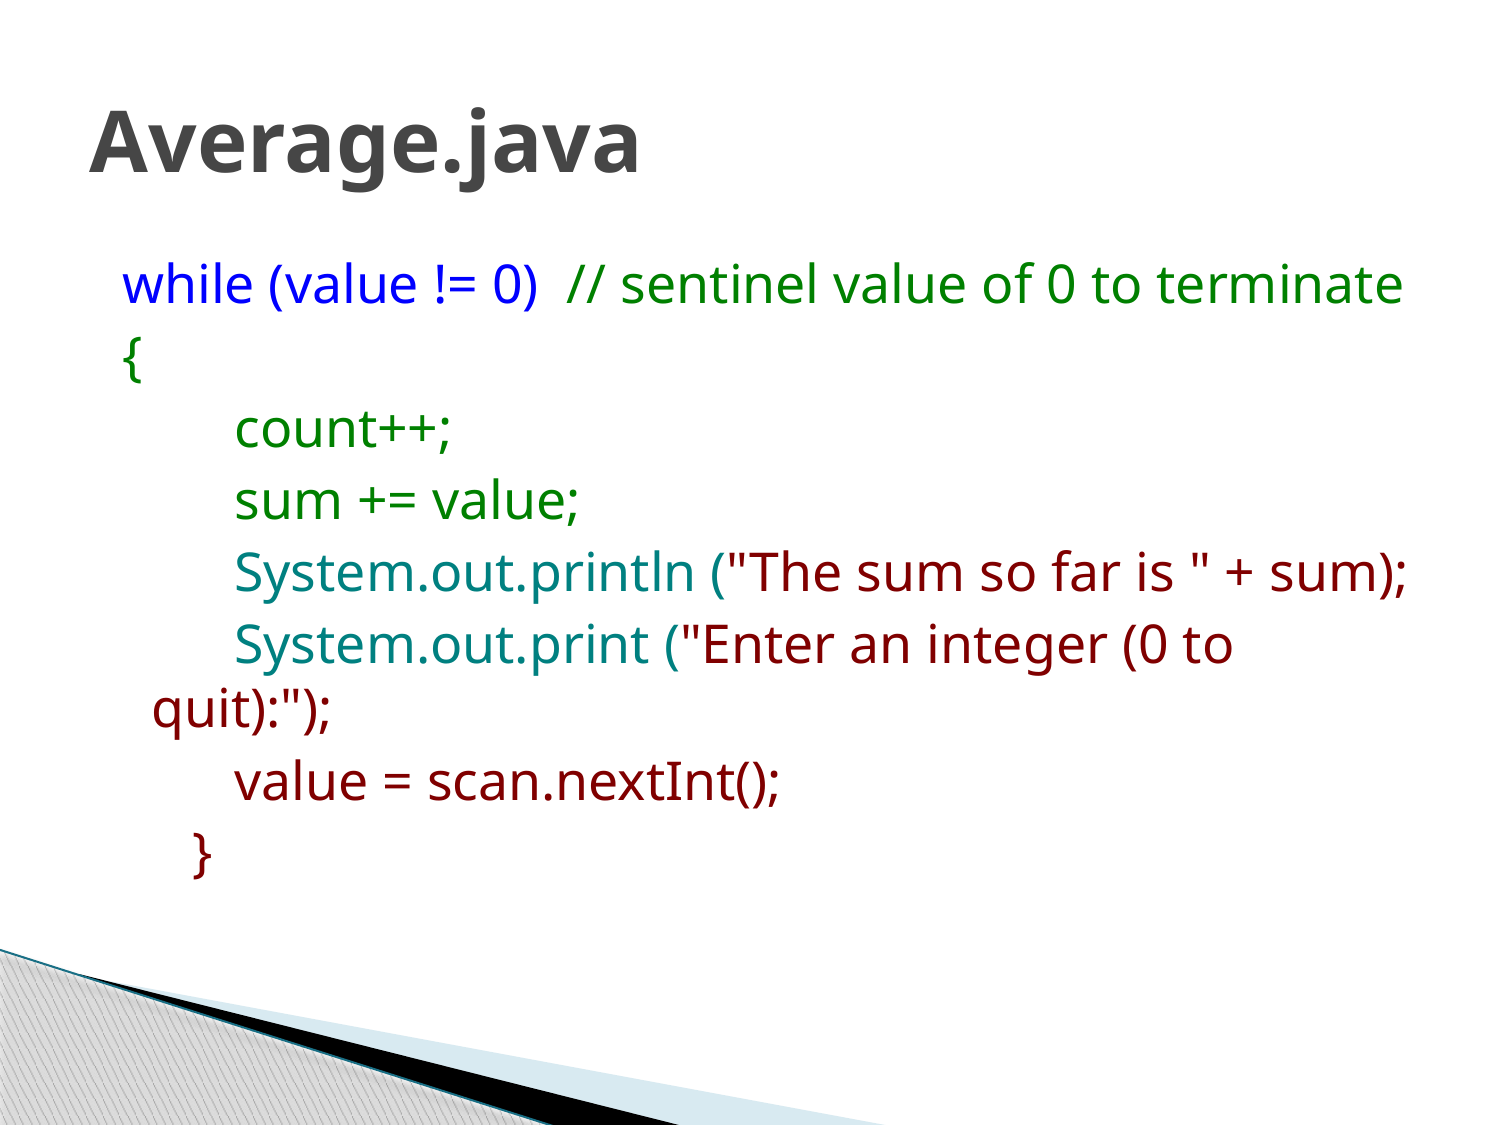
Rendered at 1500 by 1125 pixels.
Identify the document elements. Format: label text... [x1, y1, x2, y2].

title Average.java [75, 45, 1425, 233]
list while (value != 0) // sentinel value of 0 to terminate { count++; sum += value; System.out.println ("The sum so far is " + sum); System.out.print ("Enter an integer (0 to quit):"); value = scan.nextInt(); } [75, 243, 1425, 986]
